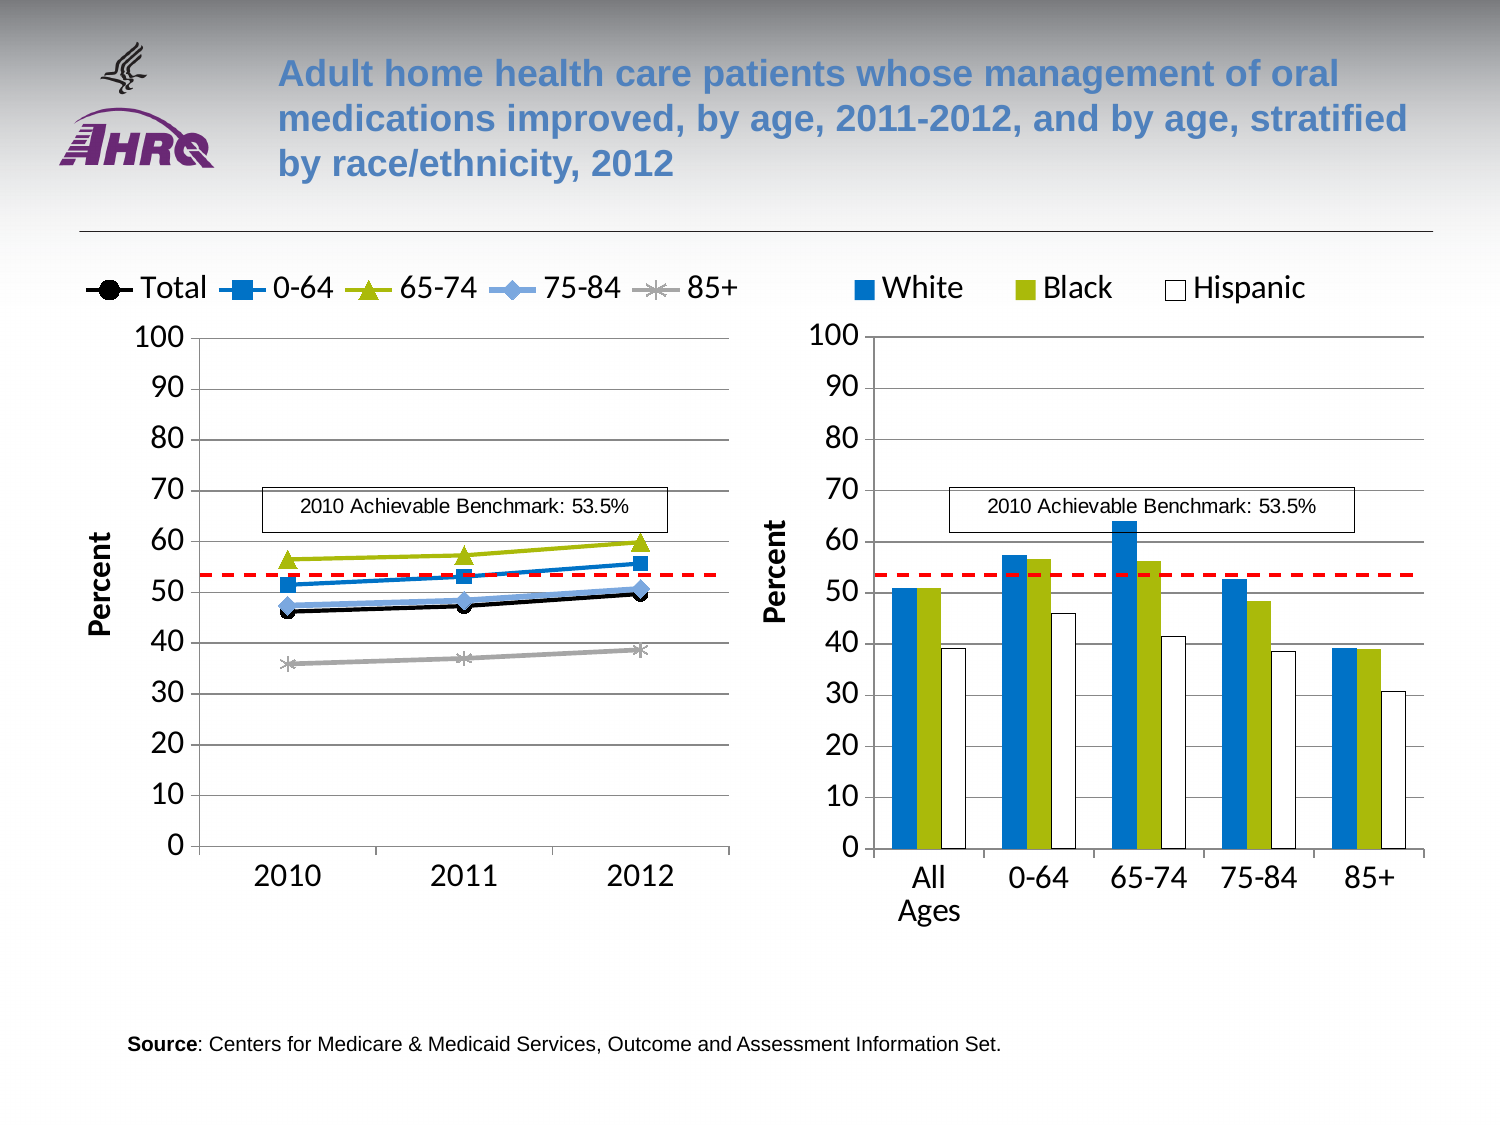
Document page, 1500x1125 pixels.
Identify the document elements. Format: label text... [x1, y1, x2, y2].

chart [74, 254, 1426, 931]
title Adult home health care patients whose management of oral medications improved, by age, 2011-2012, and by age, stratified by race/ethnicity, 2012 [262, 45, 1425, 188]
text_box Source: Centers for Medicare & Medicaid Services, Outcome and Assessment Information Set. [112, 1023, 1300, 1064]
picture [0, 0, 1500, 1125]
